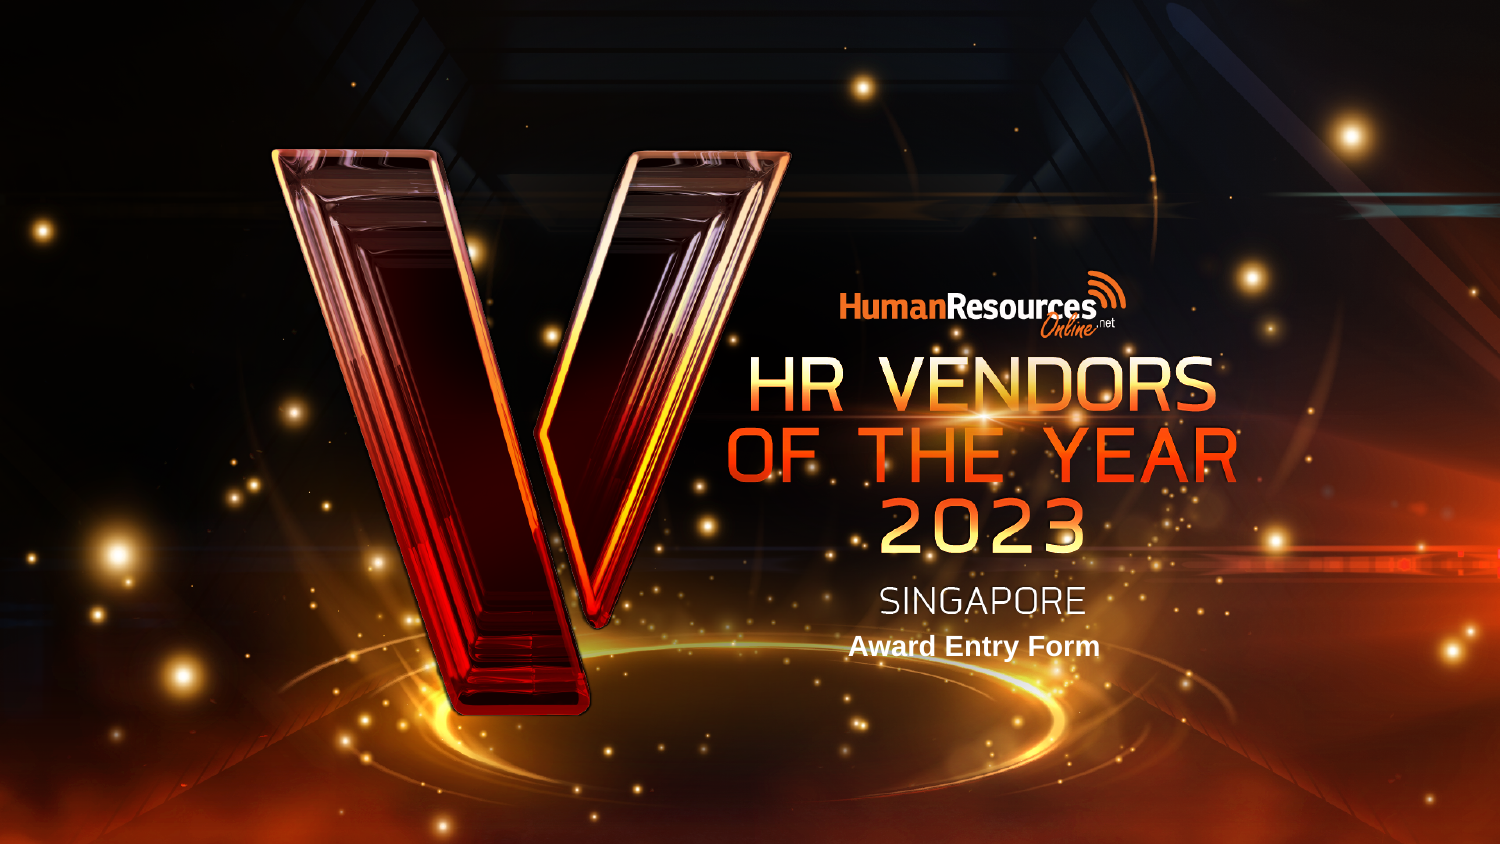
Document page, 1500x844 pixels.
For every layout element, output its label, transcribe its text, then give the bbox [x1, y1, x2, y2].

title Award Entry Form [690, 599, 1258, 692]
picture [0, 0, 1500, 844]
